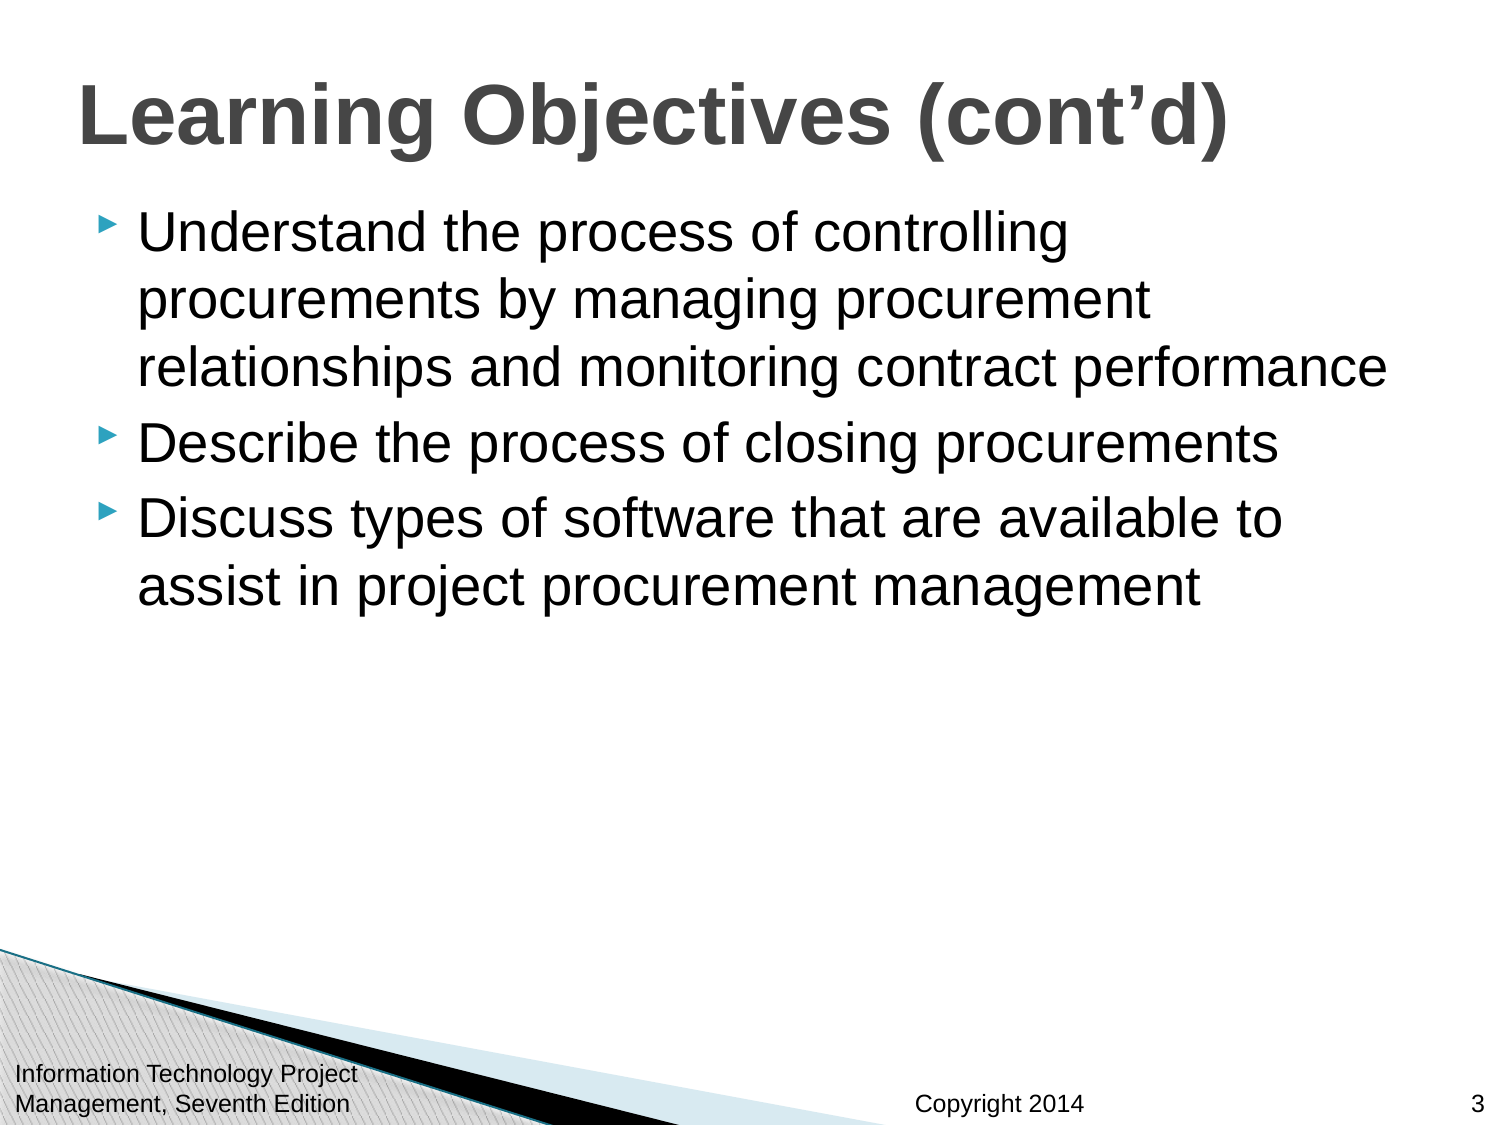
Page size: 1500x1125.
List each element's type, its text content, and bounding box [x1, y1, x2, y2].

slide_number 3 [1408, 1065, 1500, 1125]
list Understand the process of controlling procurements by managing procurement relationships and monitoring contract performance Describe the process of closing procurements Discuss types of software that are available to assist in project procurement management [62, 187, 1426, 938]
footer Information Technology Project Management, Seventh Edition [0, 1065, 425, 1125]
title Learning Objectives (cont’d) [62, 45, 1425, 175]
